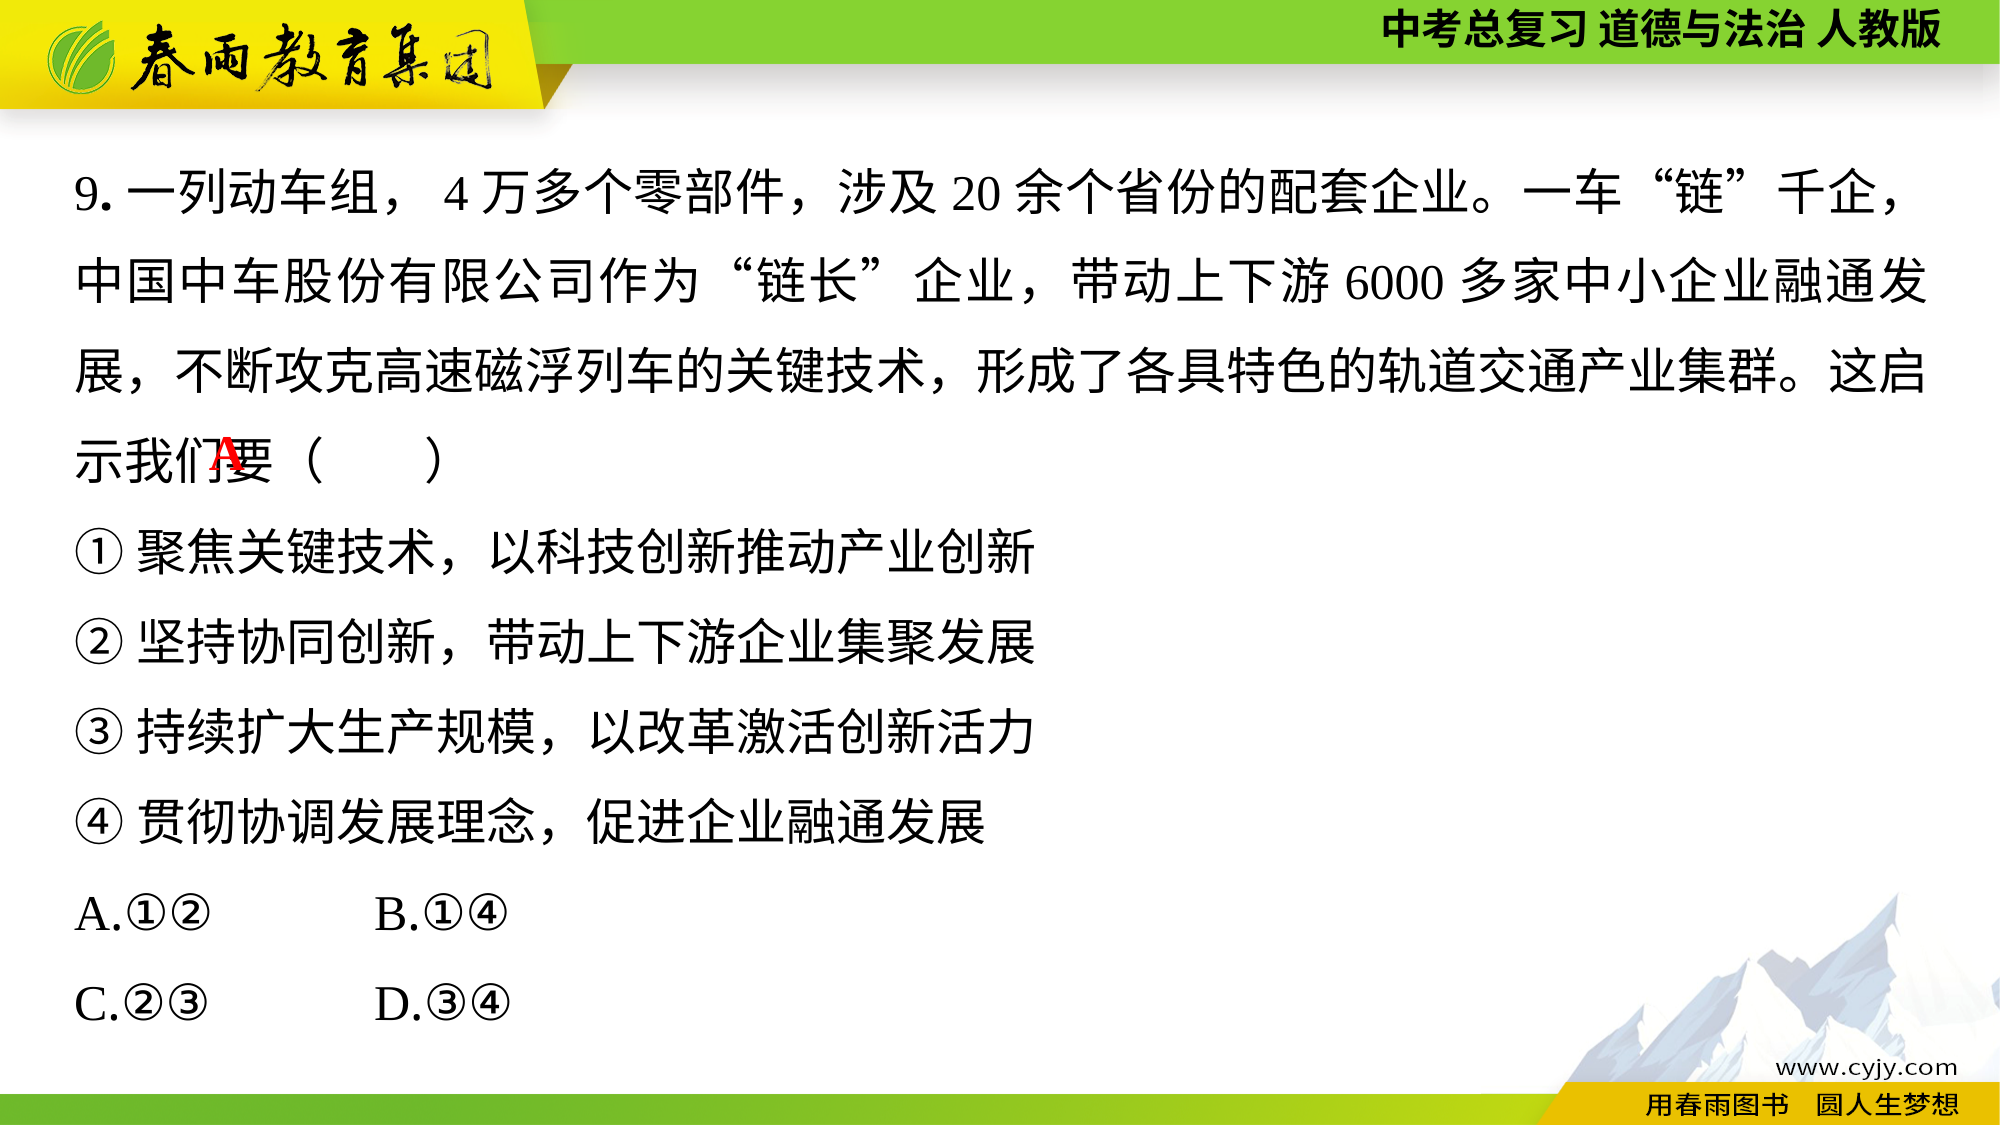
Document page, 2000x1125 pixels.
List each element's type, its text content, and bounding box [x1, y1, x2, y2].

text_box A [194, 413, 261, 488]
picture [0, 0, 2000, 1125]
list 9.一列动车组，4万多个零部件，涉及20余个省份的配套企业。一车“链”千企，中国中车股份有限公司作为“链长”企业，带动上下游6000多家中小企业融通发展，不断攻克高速磁浮列车的关键技术，形成了各具特色的轨道交通产业集群。这启示我们要（ ） ①聚焦关键技术，以科技创新推动产业创新 ②坚持协同创新，带动上下游企业集聚发展 ③持续扩大生产规模，以改革激活创新活力 ④贯彻协调发展理念，促进企业融通发展 A.①② B.①④ C.②③ D.③④ [59, 122, 1944, 1035]
